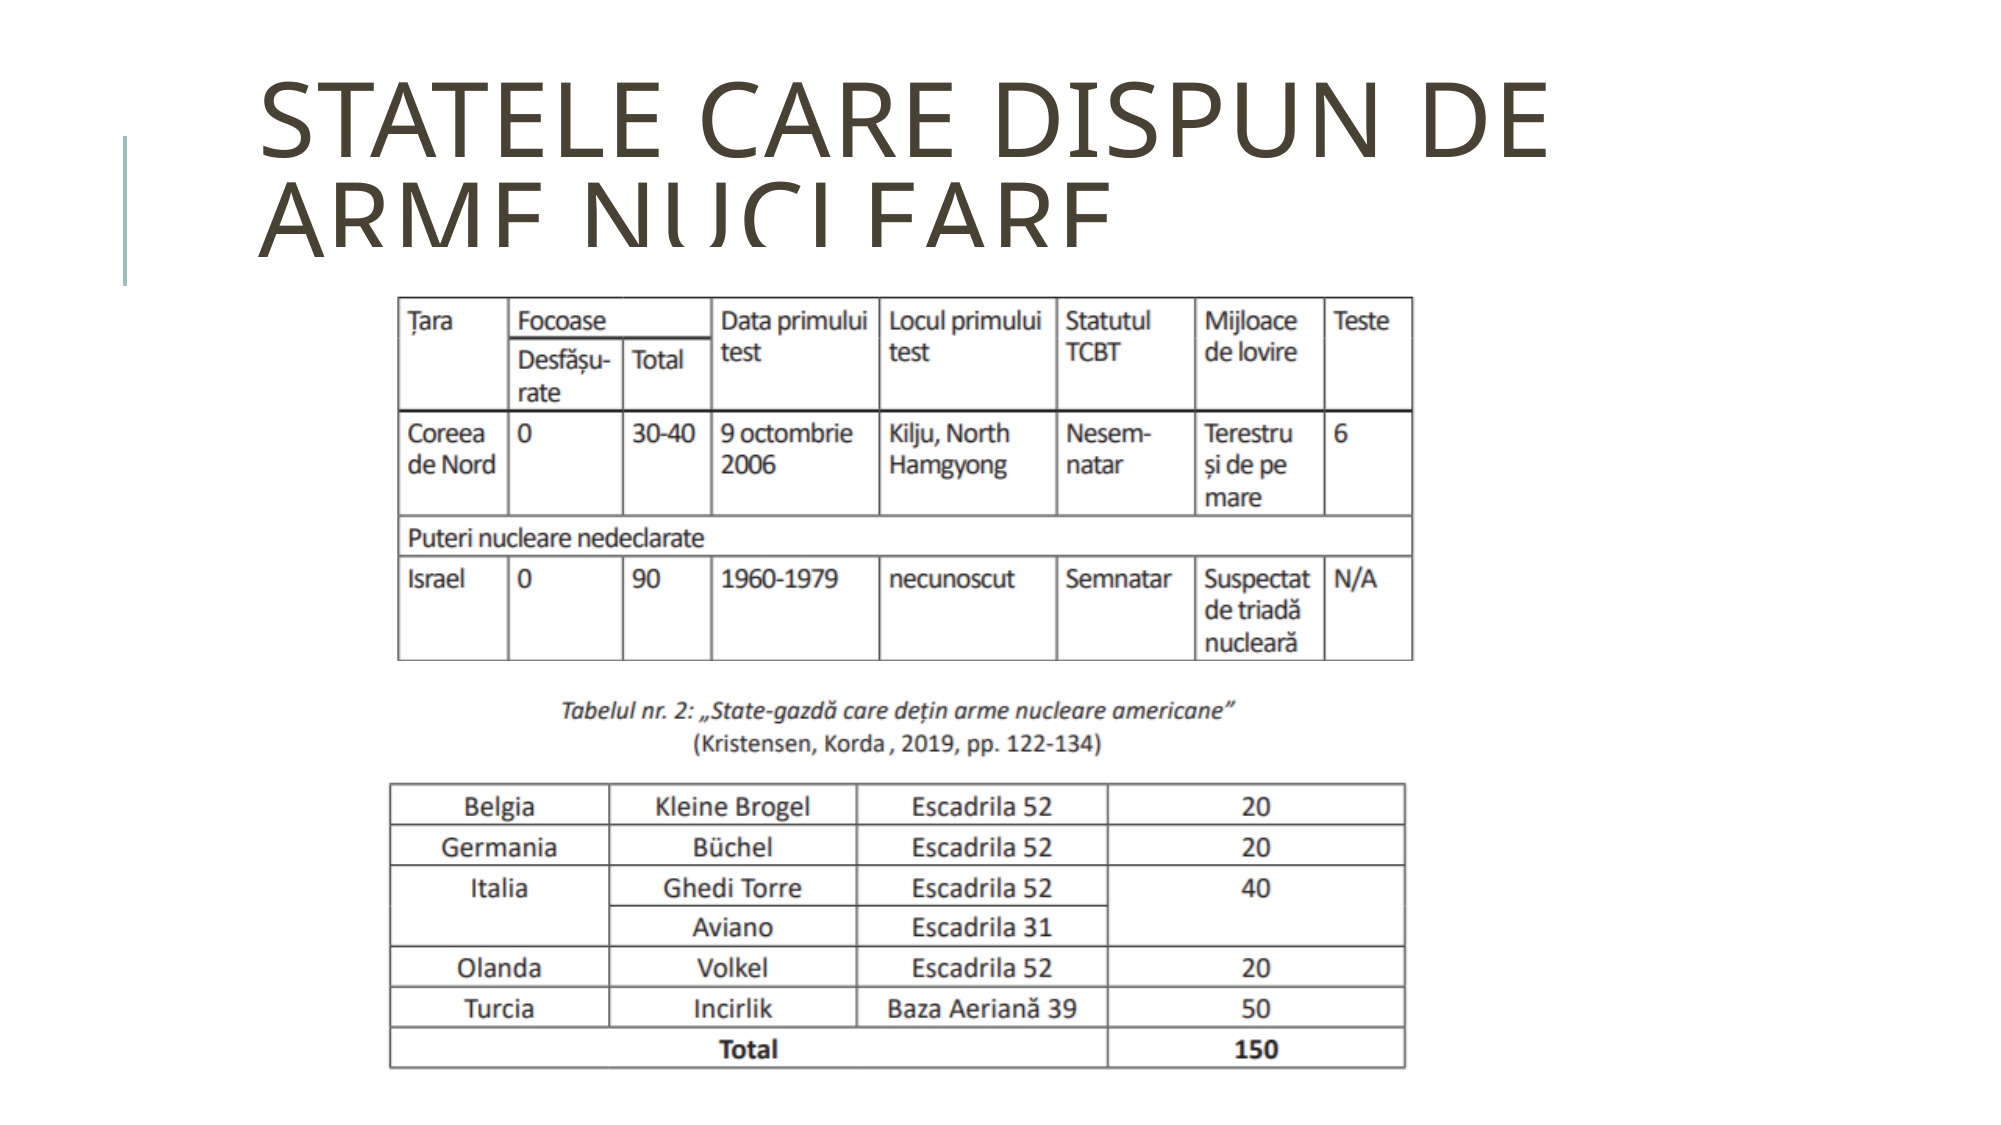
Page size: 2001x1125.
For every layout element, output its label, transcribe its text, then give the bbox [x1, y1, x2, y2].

title Statele care dispun de arme nucleare [243, 78, 1748, 277]
picture [332, 247, 1503, 1102]
